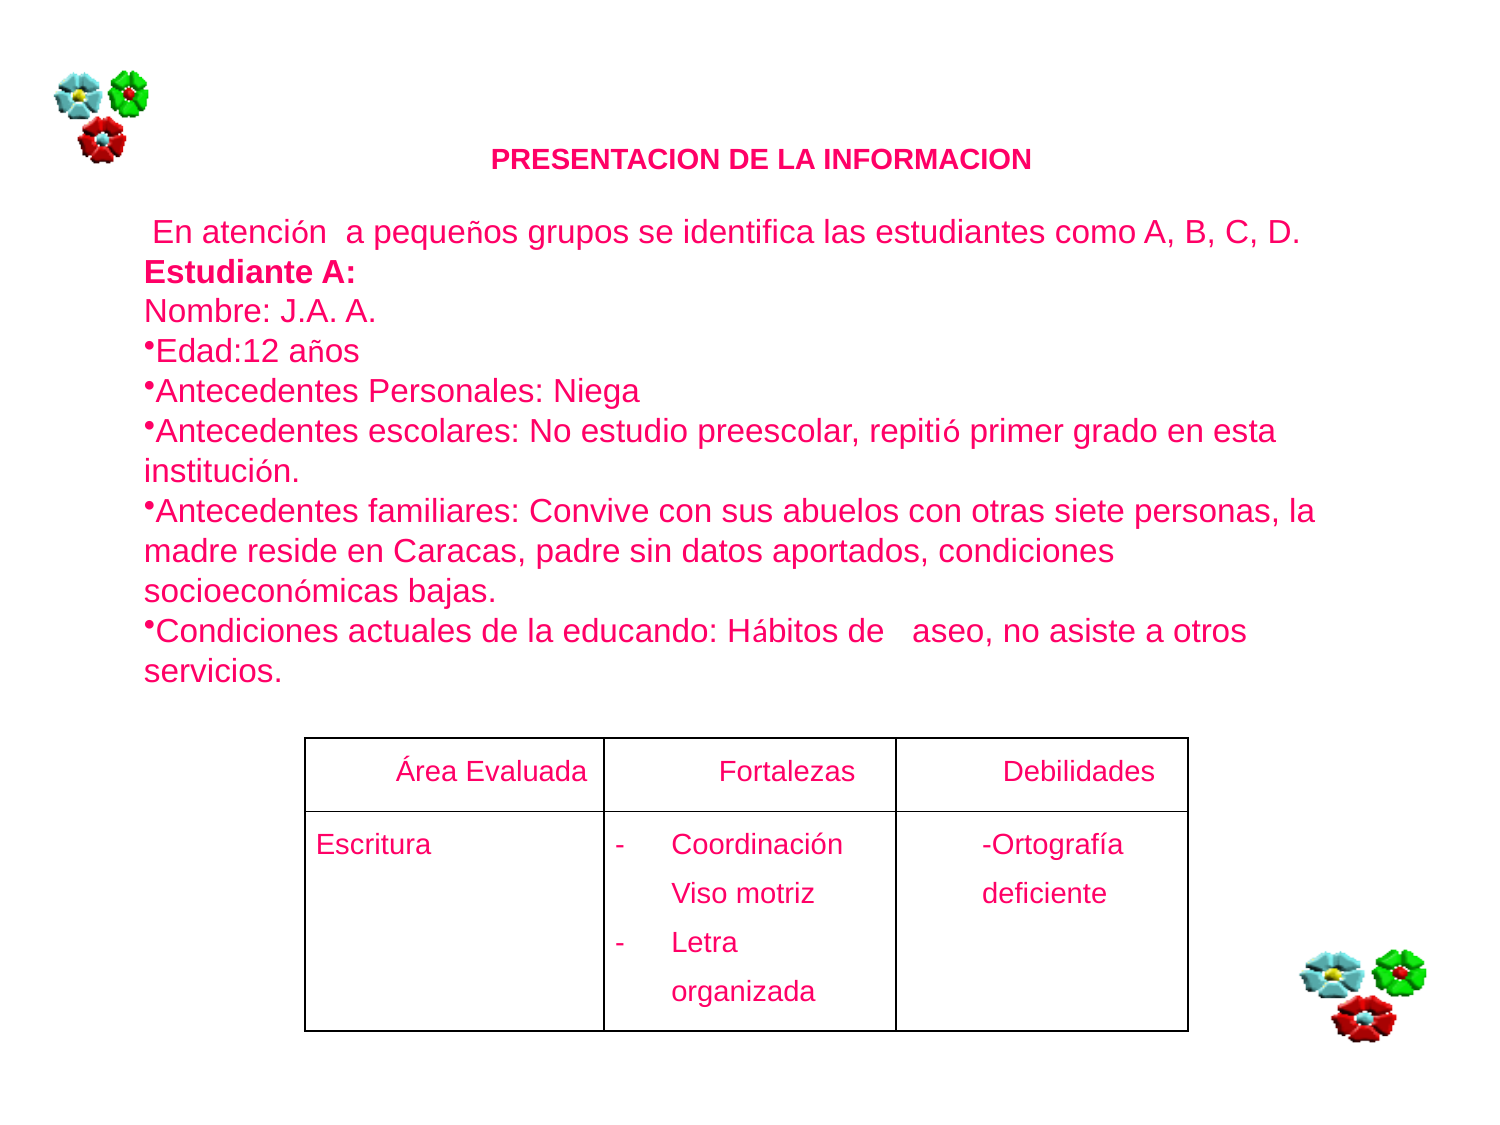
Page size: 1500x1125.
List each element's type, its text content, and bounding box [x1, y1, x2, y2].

table_cell -Ortografía deficiente [897, 812, 1187, 1030]
table_cell Escritura [306, 812, 603, 1030]
picture [1288, 937, 1442, 1054]
table_cell Coordinación Viso motriz Letra organizada [605, 812, 895, 1030]
table_header Fortalezas [605, 739, 895, 811]
picture [46, 58, 160, 175]
text_box PRESENTACION DE LA INFORMACION En atención a pequeños grupos se identifica las estudiantes como A, B, C, D. Estudiante A: Nombre: J.A. A. Edad:12 años Antecedentes Personales: Niega Antecedentes escolares: No estudio preescolar, repitió primer grado en esta institución. Antecedentes familiares: Convive con sus abuelos con otras siete personas, la madre reside en Caracas, padre sin datos aportados, condiciones socioeconómicas bajas. Condiciones actuales de la educando: Hábitos de aseo, no asiste a otros servicios. [128, 132, 1395, 732]
table_header Debilidades [897, 739, 1187, 811]
table_header Área Evaluada [306, 739, 603, 811]
